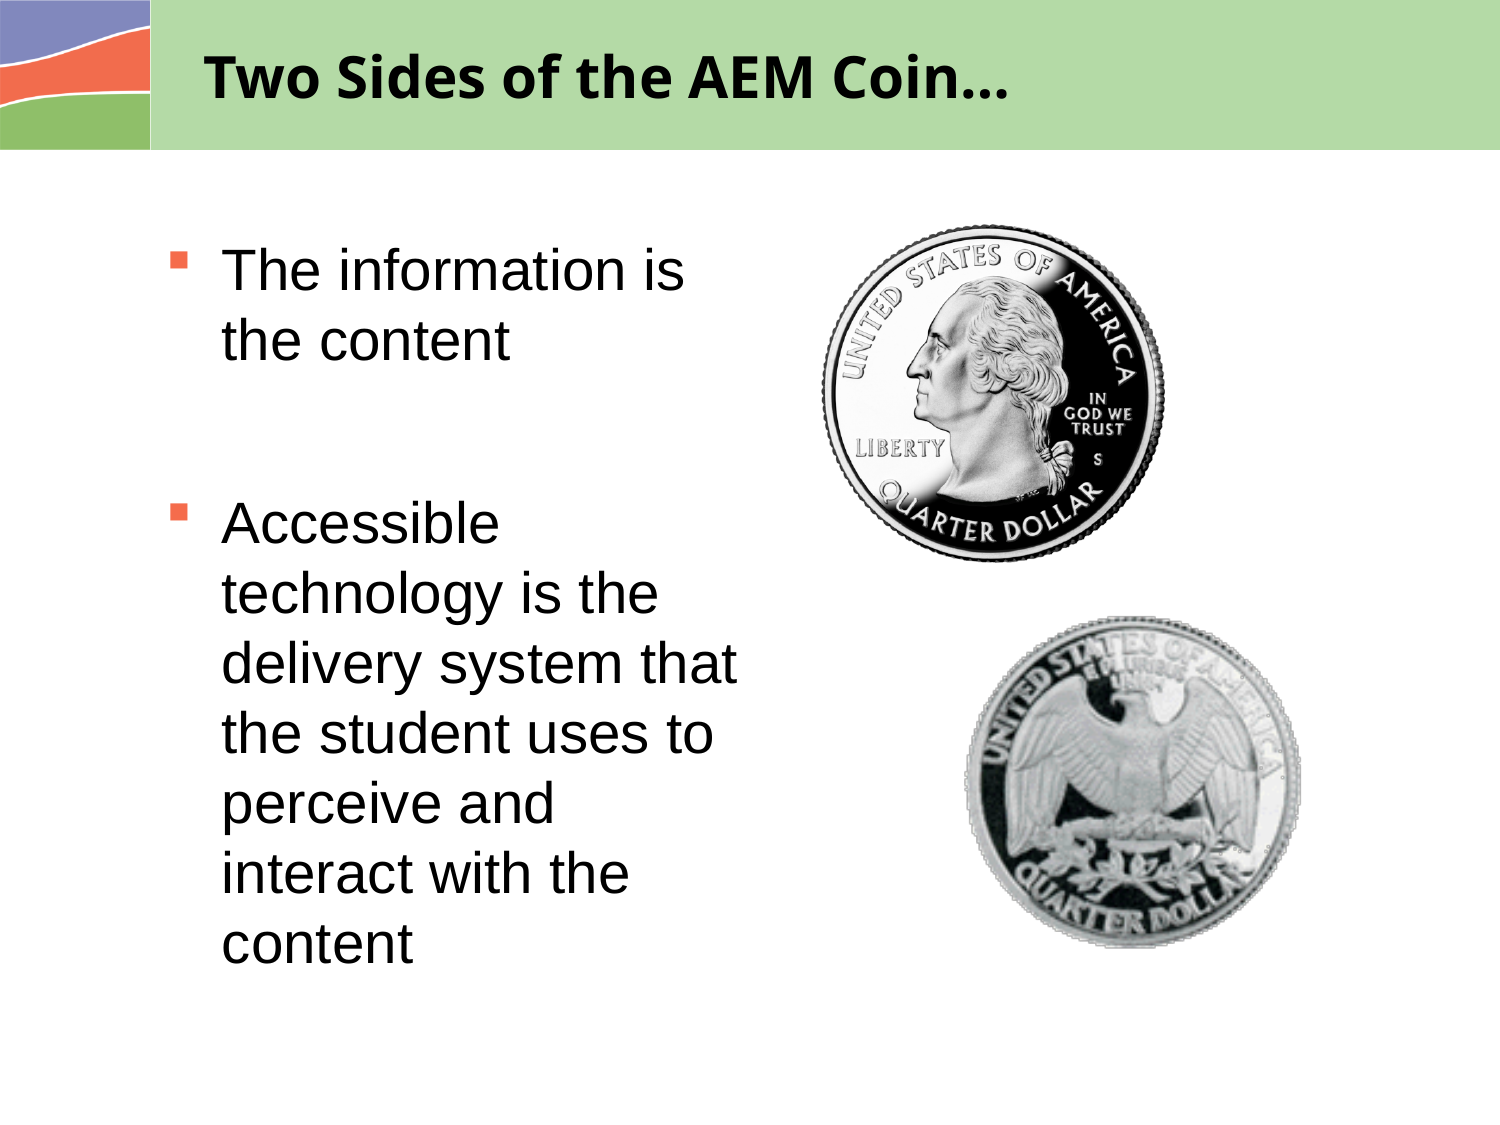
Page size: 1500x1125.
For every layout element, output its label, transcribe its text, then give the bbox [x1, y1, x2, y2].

picture [956, 603, 1313, 963]
picture [821, 224, 1165, 563]
list The information is the content Accessible technology is the delivery system that the student uses to perceive and interact with the content [150, 224, 777, 1026]
title Two Sides of the AEM Coin… [150, 0, 1500, 151]
picture [0, 0, 150, 150]
